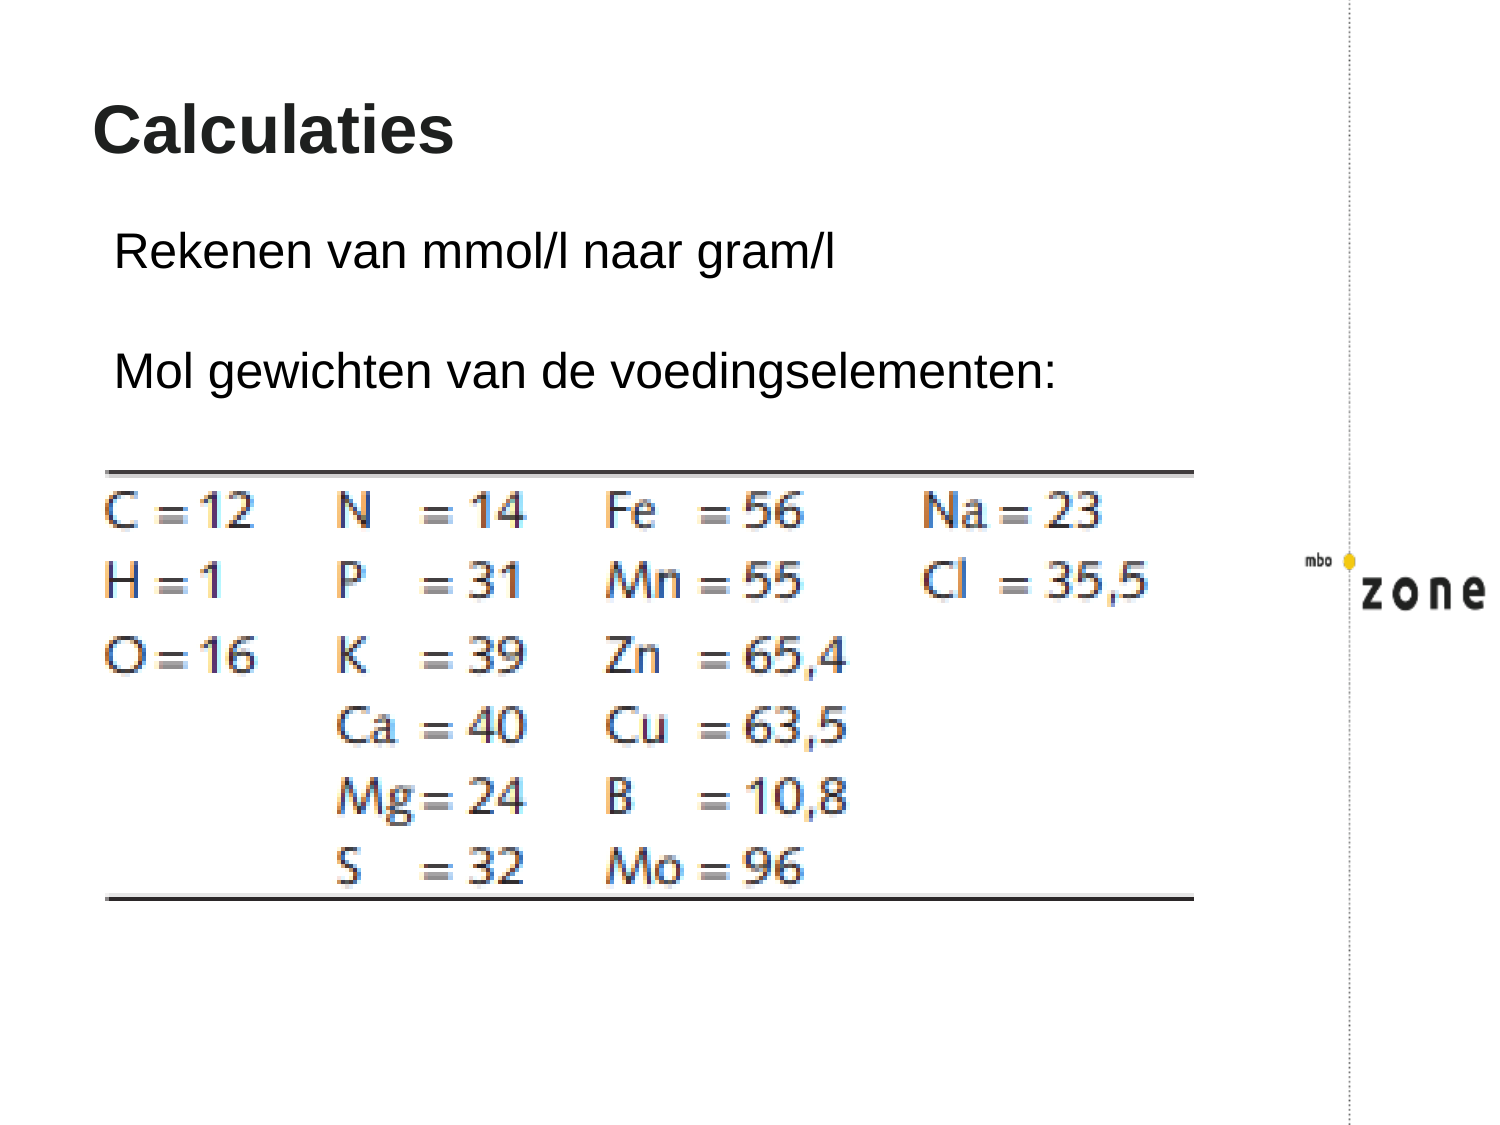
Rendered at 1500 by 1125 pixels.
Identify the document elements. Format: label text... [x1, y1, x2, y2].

text_box Rekenen van mmol/l naar gram/l Mol gewichten van de voedingselementen: [98, 211, 1087, 406]
title Calculaties [93, 94, 1205, 272]
picture [1197, 0, 1500, 1125]
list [96, 433, 1194, 914]
